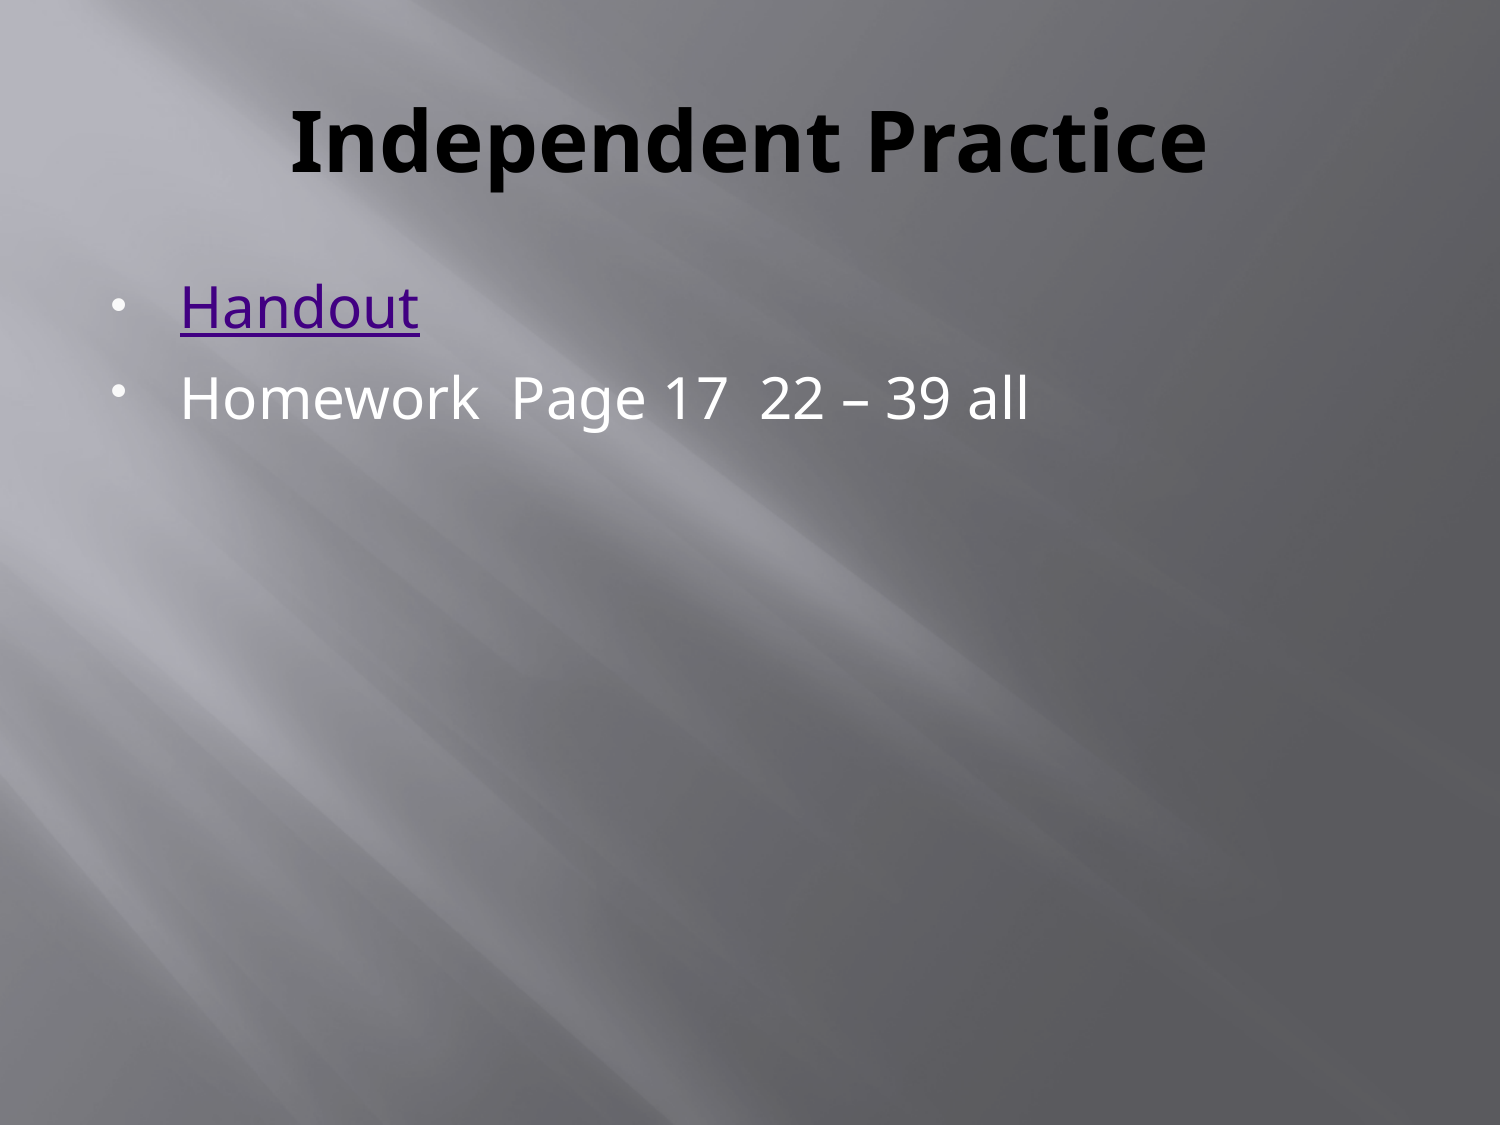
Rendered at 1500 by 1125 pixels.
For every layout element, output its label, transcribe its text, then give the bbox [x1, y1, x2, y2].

title Independent Practice [75, 45, 1425, 233]
list Handout Homework Page 17 22 – 39 all [75, 262, 1425, 1035]
